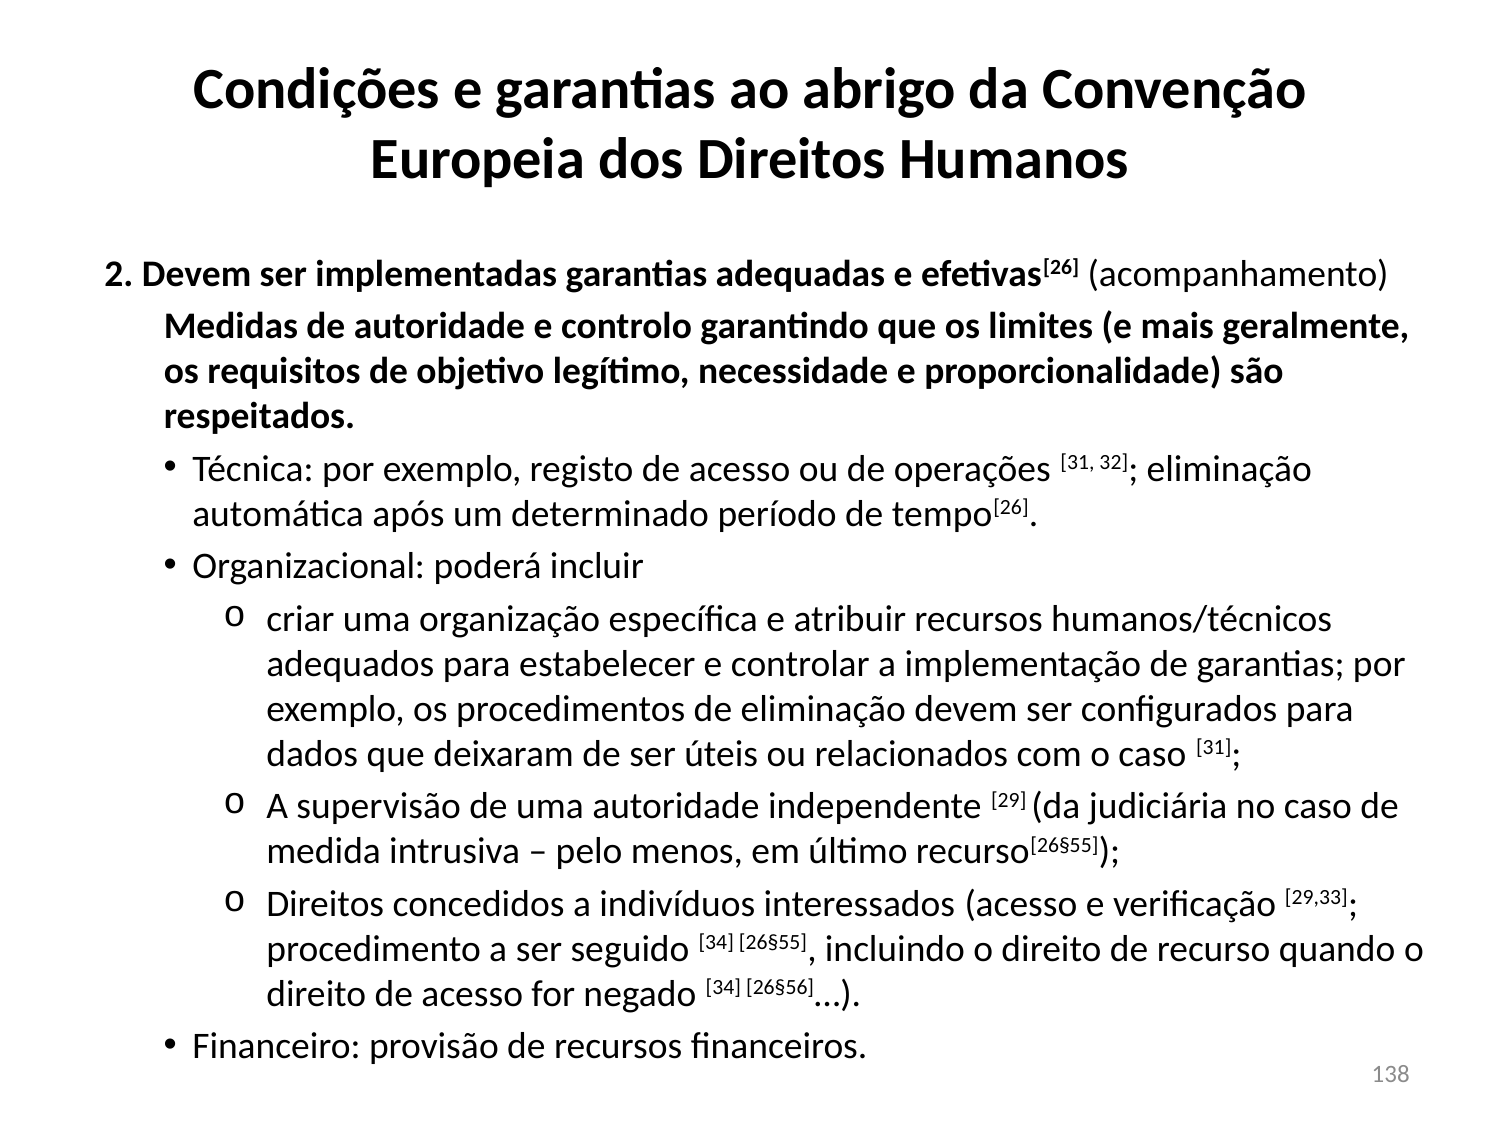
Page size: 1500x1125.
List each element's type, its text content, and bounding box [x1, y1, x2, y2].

list 2. Devem ser implementadas garantias adequadas e efetivas[26] (acompanhamento) Medidas de autoridade e controlo garantindo que os limites (e mais geralmente, os requisitos de objetivo legítimo, necessidade e proporcionalidade) são respeitados. Técnica: por exemplo, registo de acesso ou de operações [31, 32]; eliminação automática após um determinado período de tempo[26]. Organizacional: poderá incluir criar uma organização específica e atribuir recursos humanos/técnicos adequados para estabelecer e controlar a implementação de garantias; por exemplo, os procedimentos de eliminação devem ser configurados para dados que deixaram de ser úteis ou relacionados com o caso [31]; A supervisão de uma autoridade independente [29] (da judiciária no caso de medida intrusiva – pelo menos, em último recurso[26§55]); Direitos concedidos a indivíduos interessados ​​(acesso e verificação [29,33]; procedimento a ser seguido [34] [26§55], incluindo o direito de recurso quando o direito de acesso for negado [34] [26§56]…). Financeiro: provisão de recursos financeiros. [74, 240, 1467, 1104]
slide_number 138 [1074, 1042, 1425, 1103]
title Condições e garantias ao abrigo da Convenção Europeia dos Direitos Humanos [74, 44, 1426, 196]
